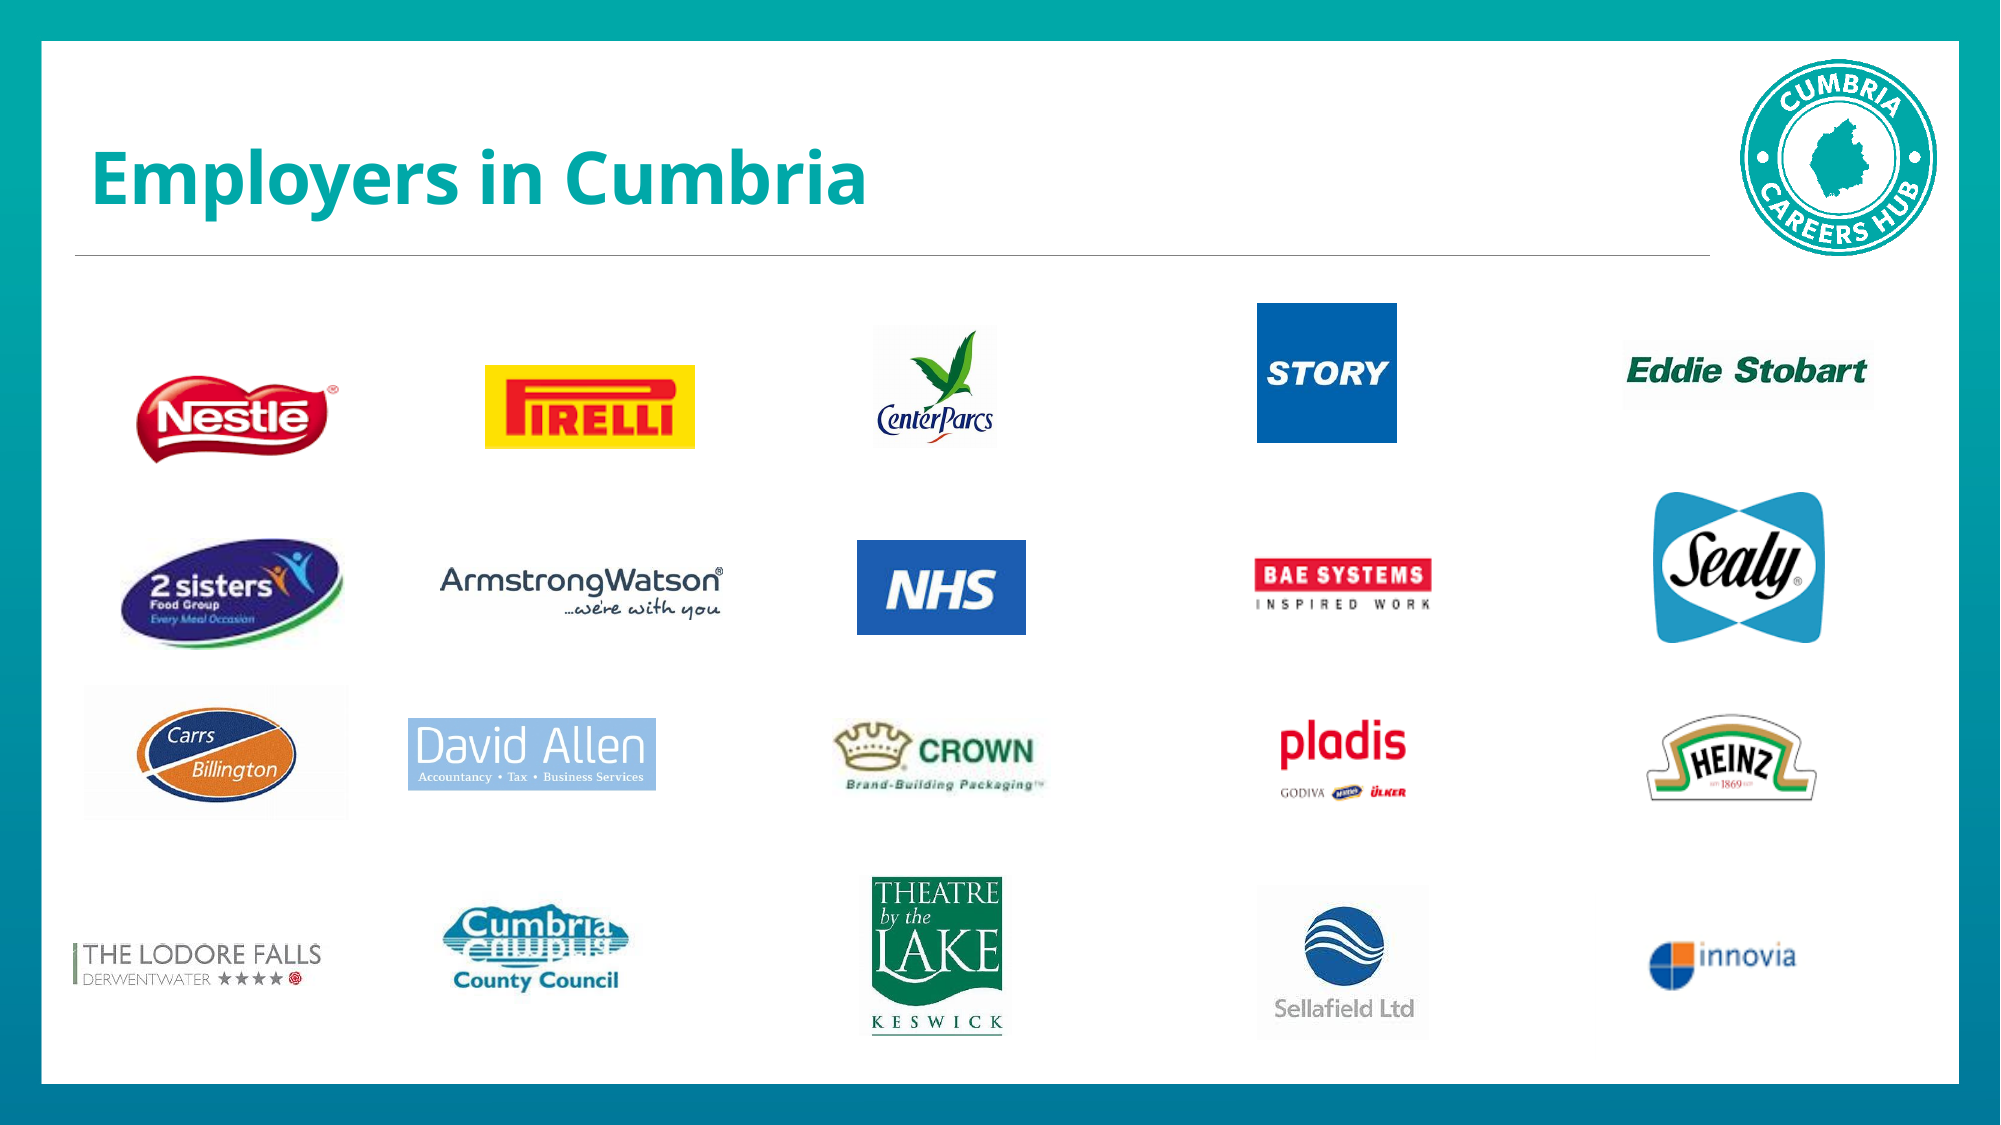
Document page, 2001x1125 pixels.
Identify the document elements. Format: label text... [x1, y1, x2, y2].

picture [0, 0, 2000, 1083]
title Employers in Cumbria [74, 122, 1725, 256]
